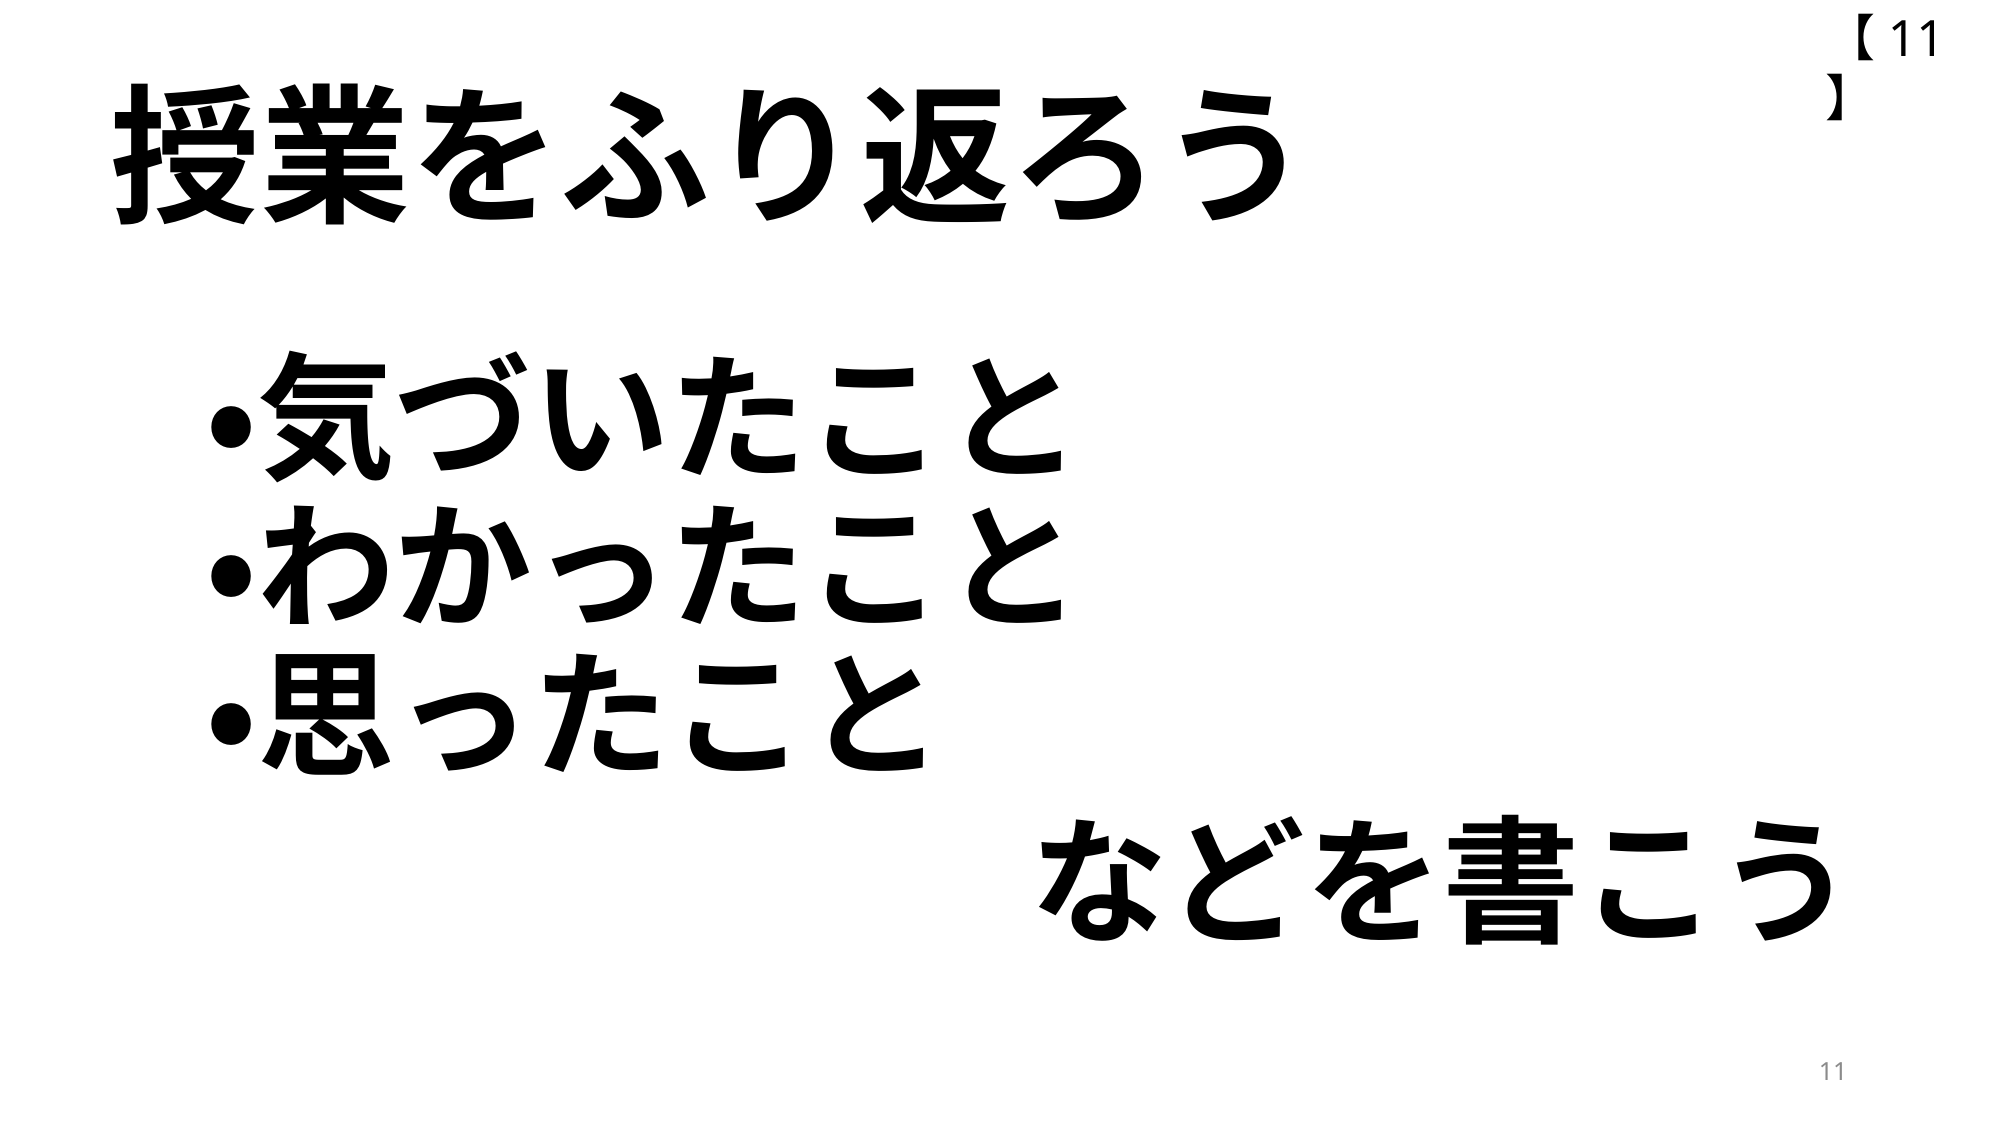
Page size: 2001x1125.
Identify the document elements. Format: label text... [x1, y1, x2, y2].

slide_number 11 [1412, 1042, 1863, 1103]
text_box ・気づいたこと ・わかったこと ・思ったこと などを書こう [190, 323, 1906, 989]
text_box 授業をふり返ろう [95, 74, 1811, 273]
text_box 【11】 [1811, 0, 2000, 134]
